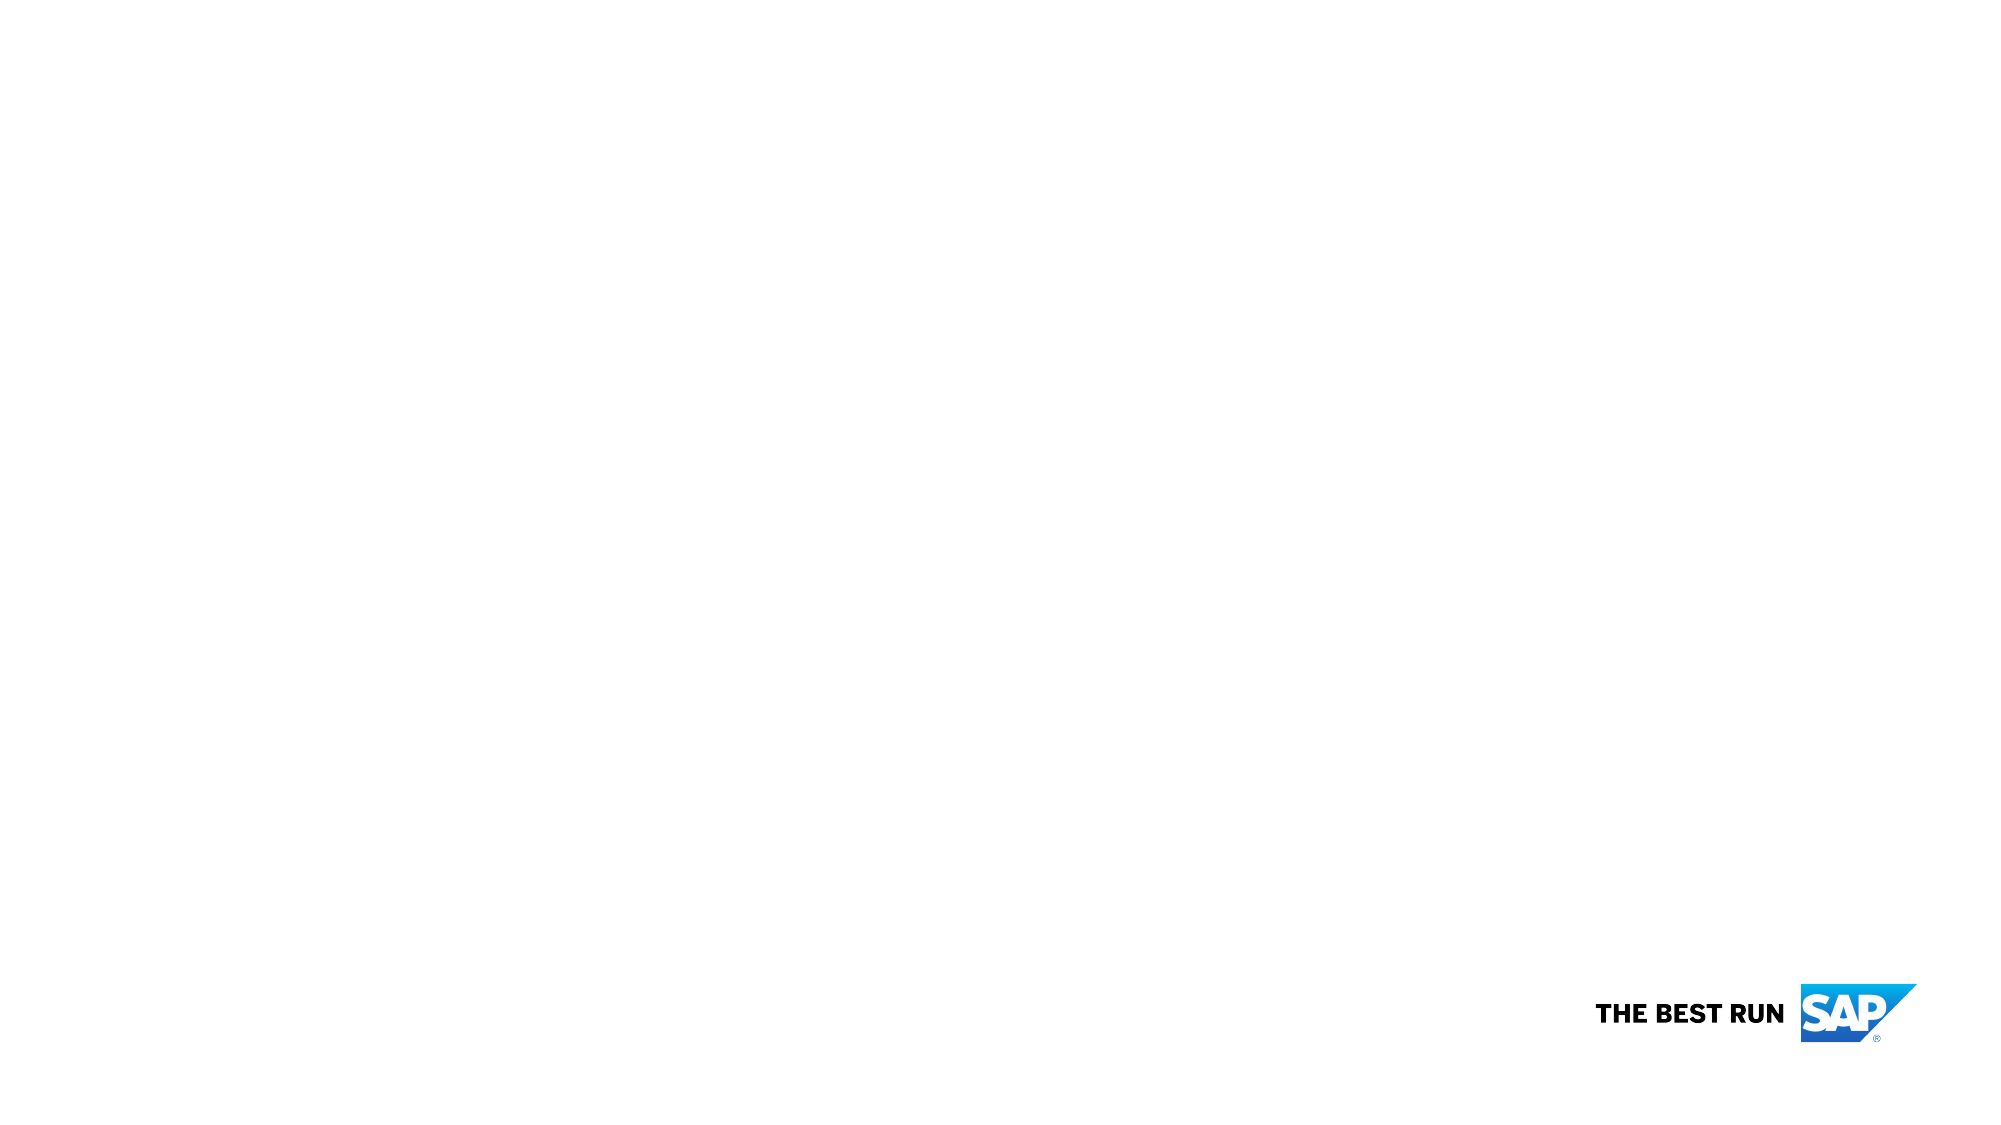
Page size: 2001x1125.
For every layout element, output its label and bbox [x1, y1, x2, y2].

picture [1595, 983, 1918, 1043]
